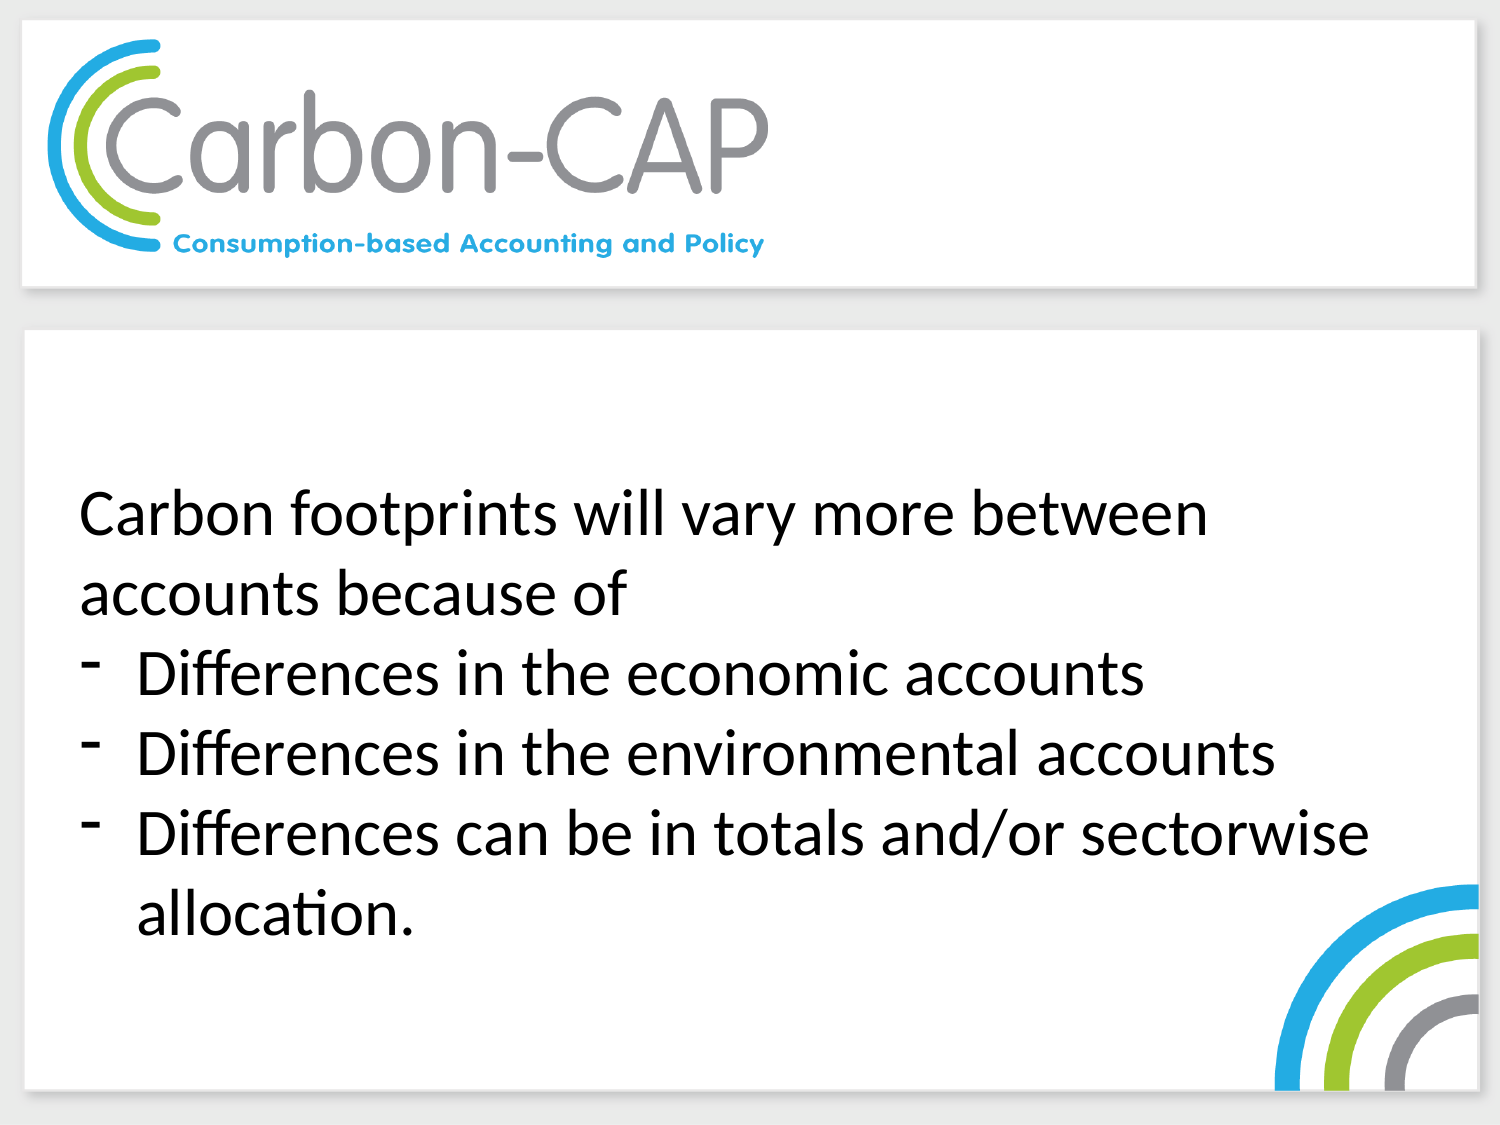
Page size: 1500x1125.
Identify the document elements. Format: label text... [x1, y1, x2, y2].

picture [0, 0, 1500, 1125]
text_box Carbon footprints will vary more between accounts because of Differences in the economic accounts Differences in the environmental accounts Differences can be in totals and/or sectorwise allocation. [64, 461, 1471, 957]
